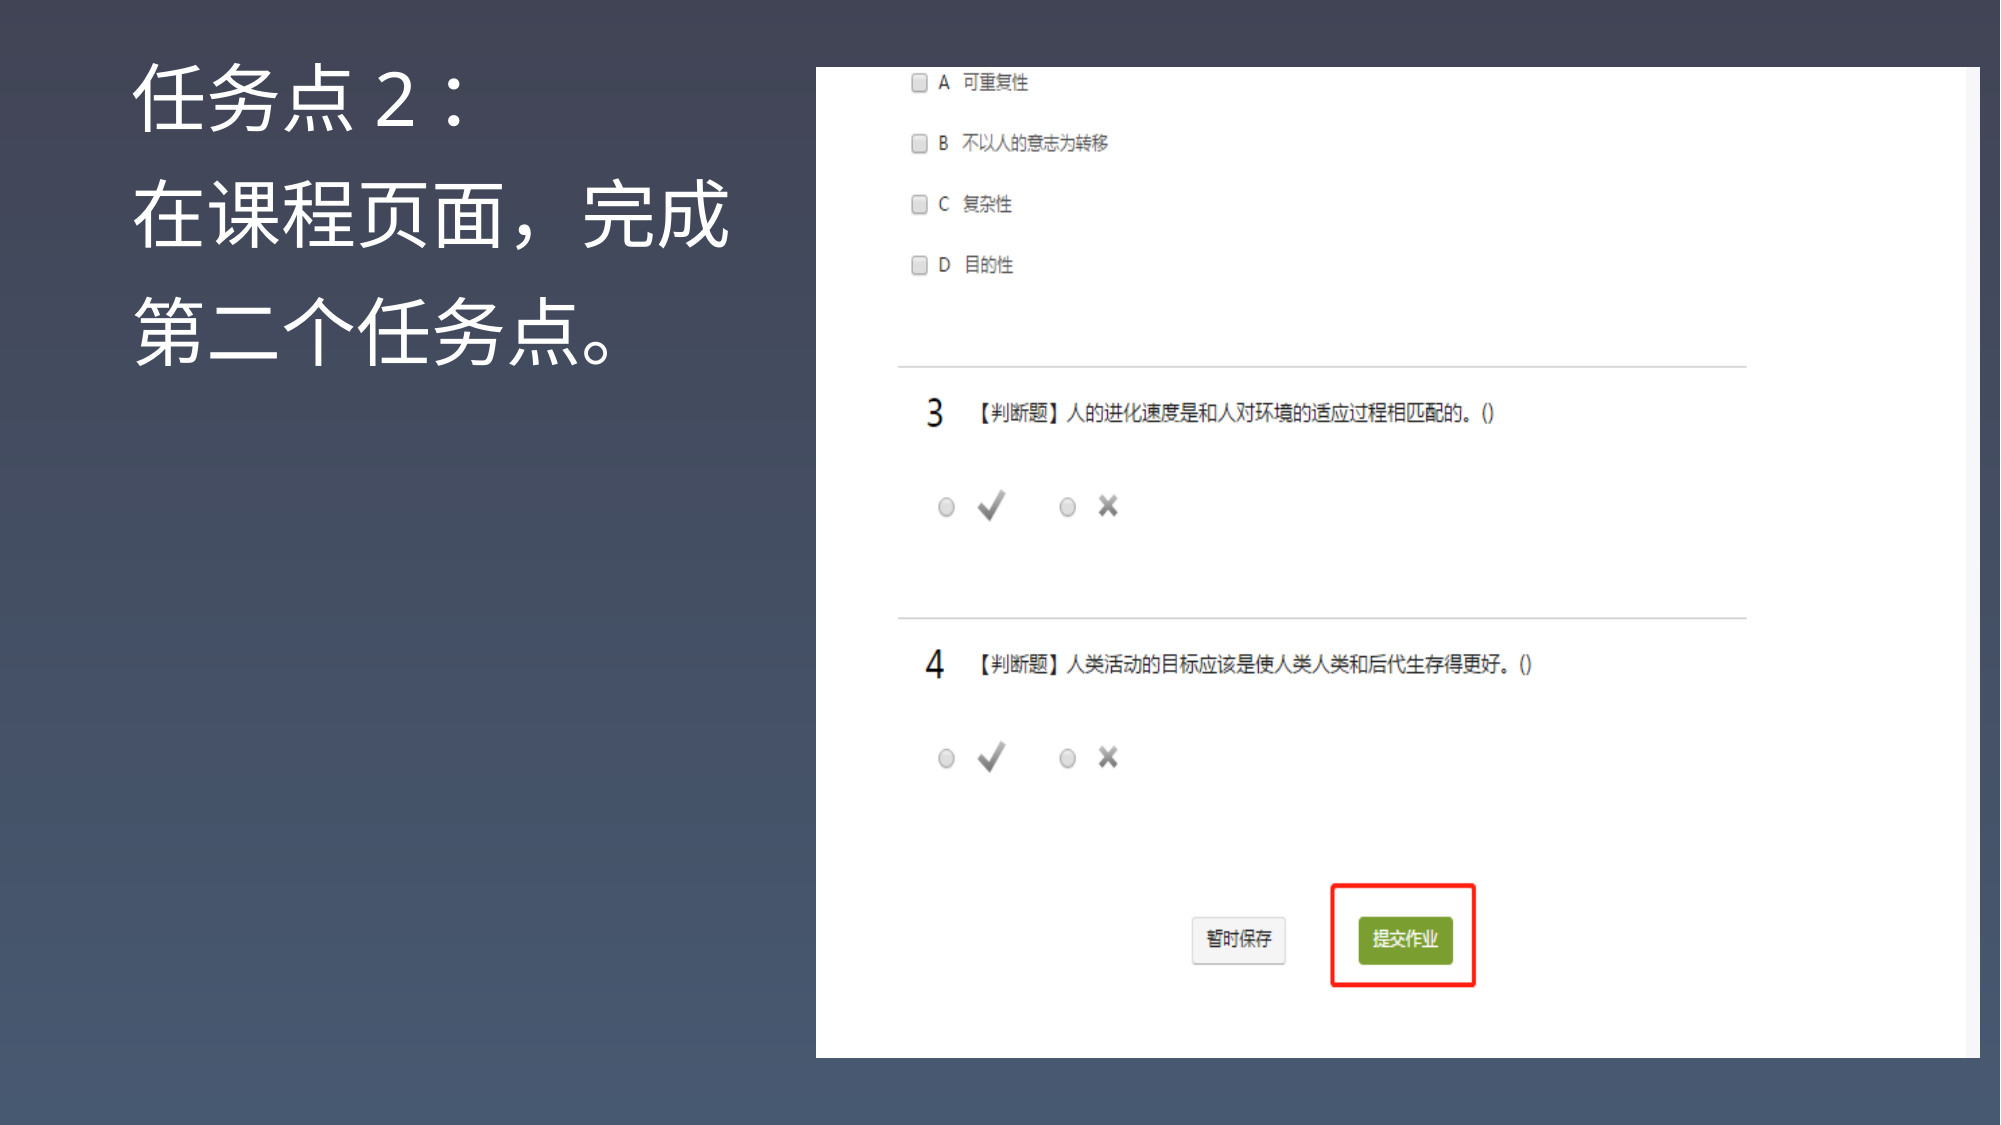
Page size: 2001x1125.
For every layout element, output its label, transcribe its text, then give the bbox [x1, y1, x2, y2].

picture [816, 67, 1980, 1058]
text_box 任务点2： 在课程页面，完成 第二个任务点。 [117, 16, 1649, 383]
